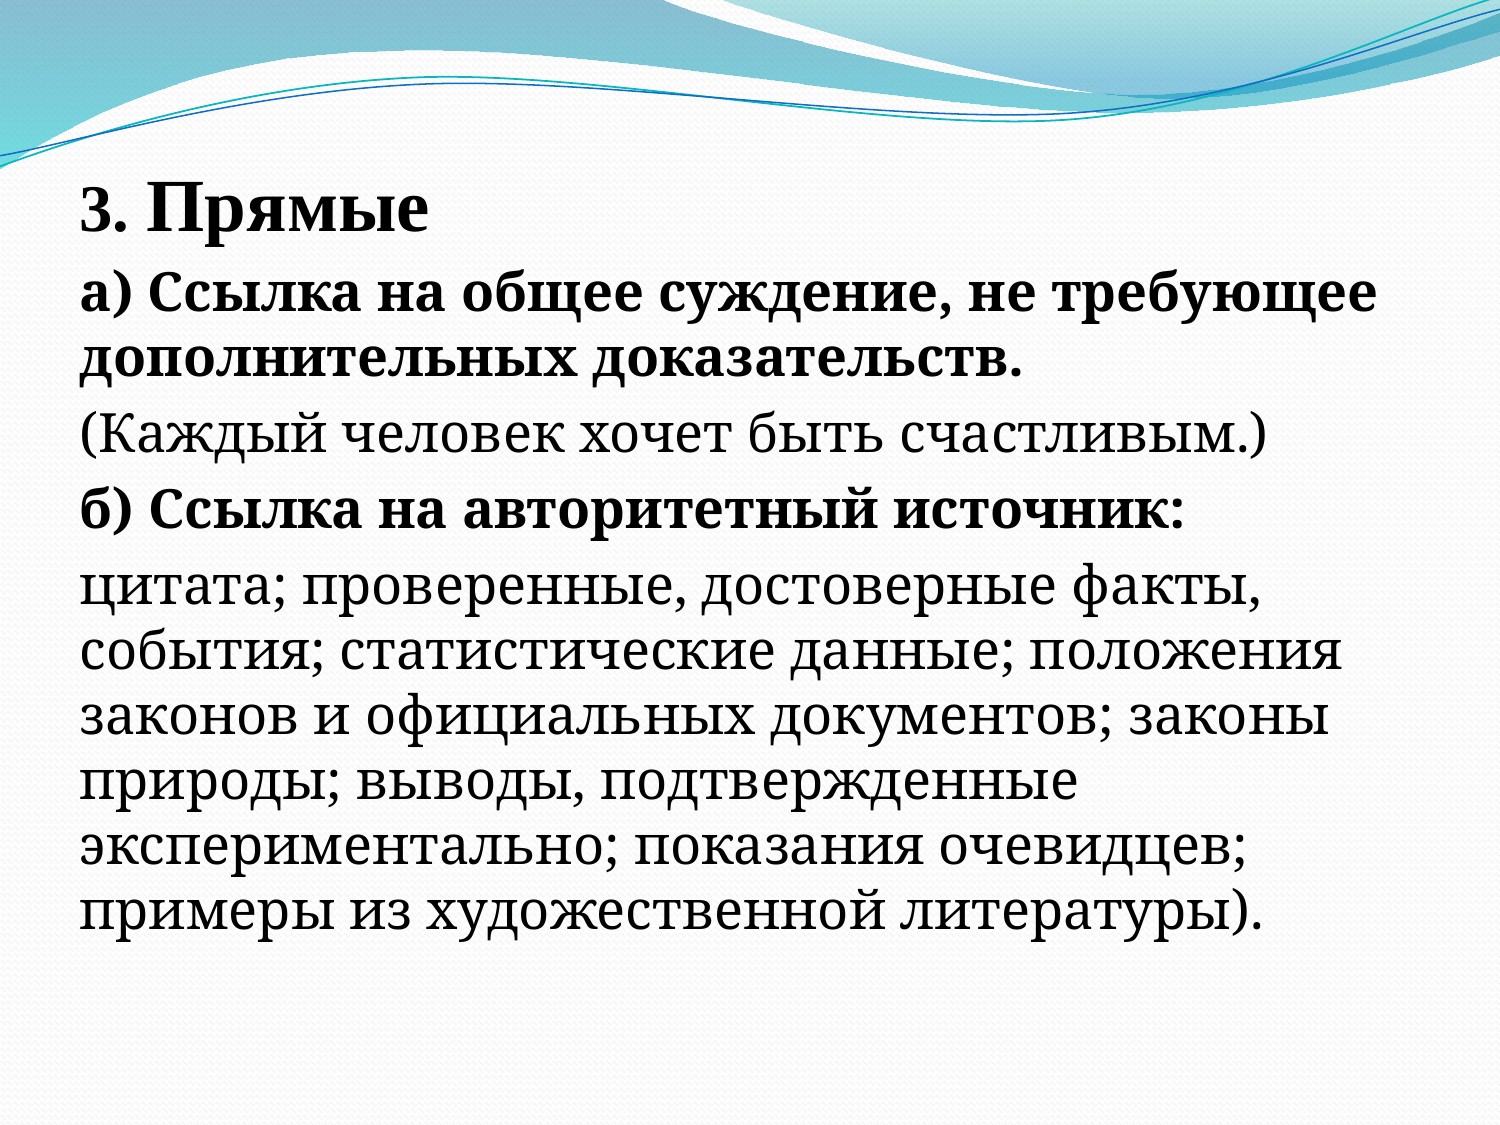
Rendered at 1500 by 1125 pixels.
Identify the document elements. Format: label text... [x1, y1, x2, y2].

list 3. Прямые а) Ссылка на общее суждение, не требующее дополнительных доказательств. (Каждый человек хочет быть счастливым.) б) Ссылка на авторитетный источник: цитата; проверенные, достоверные факты, события; статистические данные; положения законов и официальных документов; законы природы; выводы, подтвержденные экспериментально; показания очевидцев; примеры из художественной литературы). [64, 149, 1415, 1035]
